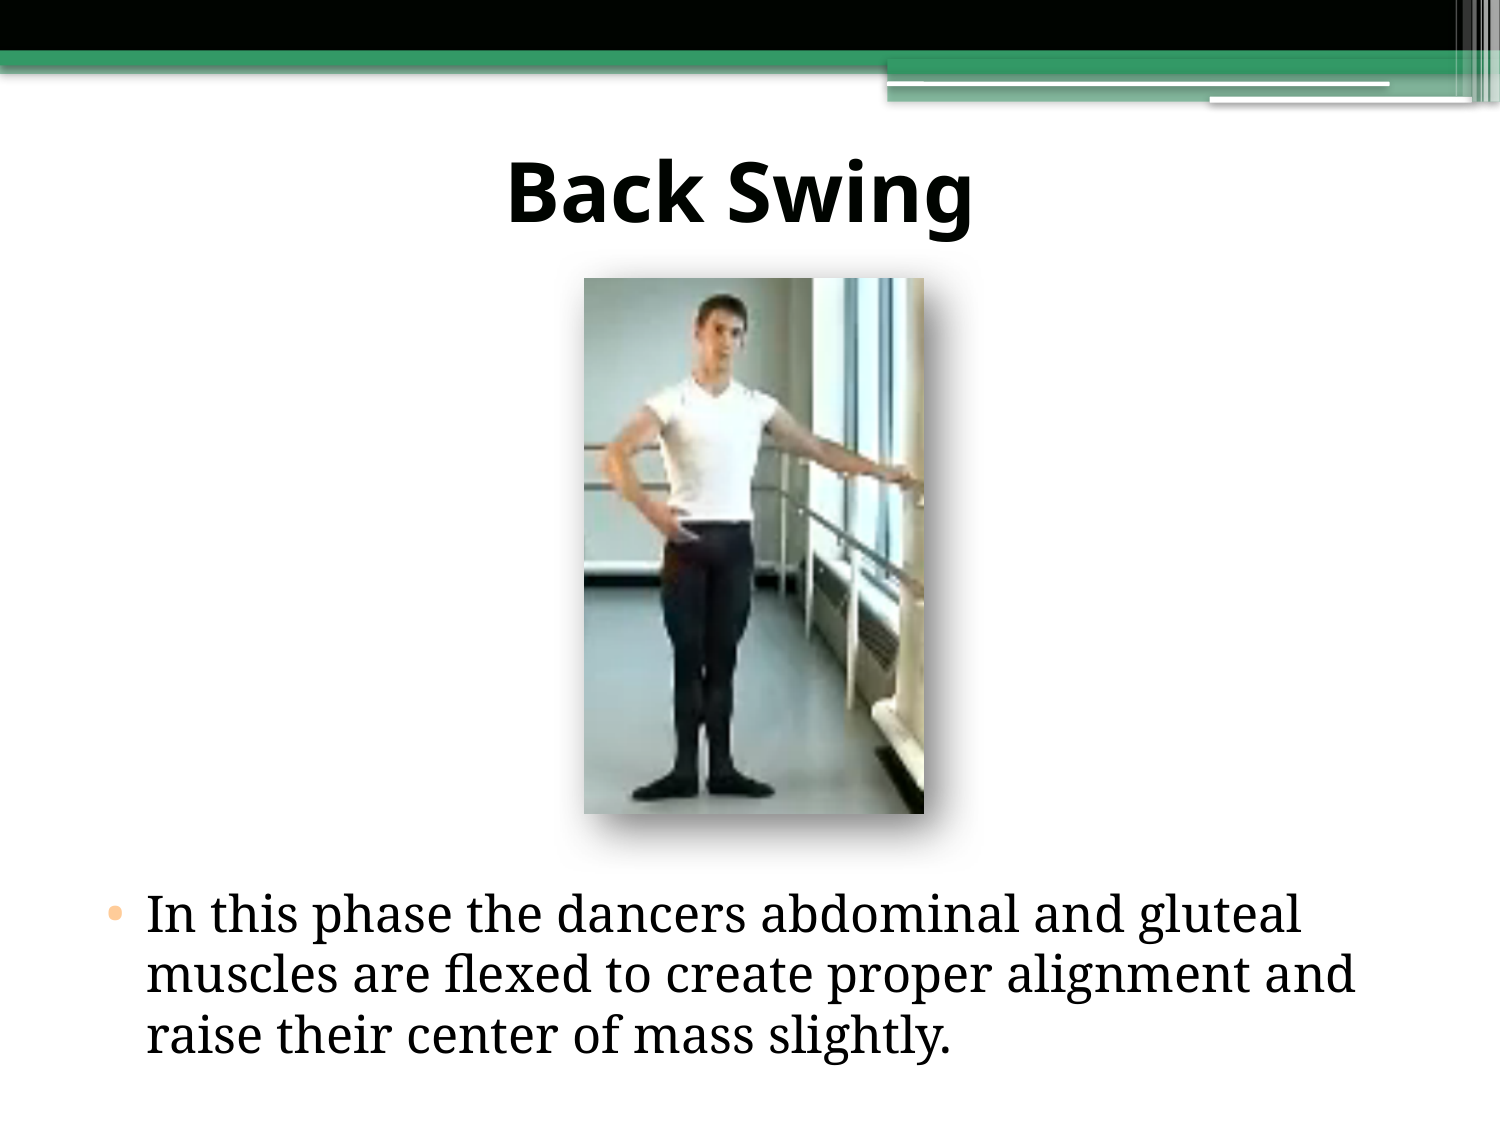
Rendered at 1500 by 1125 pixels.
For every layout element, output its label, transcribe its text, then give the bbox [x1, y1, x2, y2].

title Back Swing [76, 101, 1427, 277]
picture [584, 278, 924, 814]
list In this phase the dancers abdominal and gluteal muscles are flexed to create proper alignment and raise their center of mass slightly. [75, 278, 1425, 1079]
